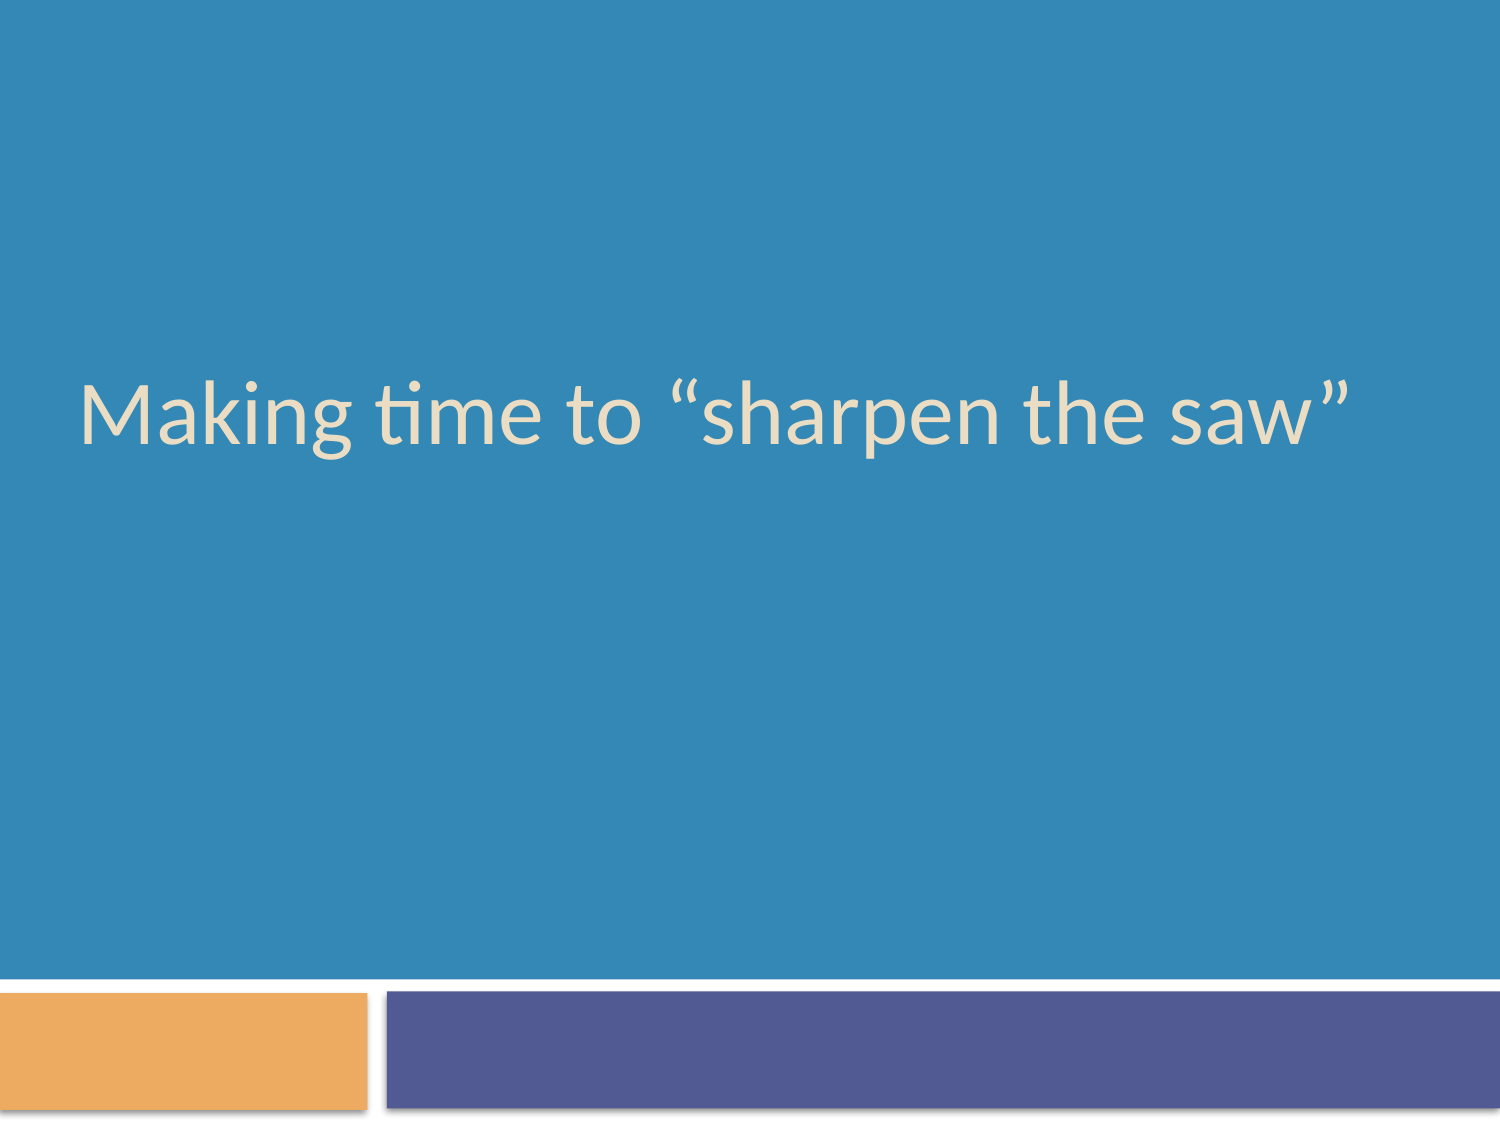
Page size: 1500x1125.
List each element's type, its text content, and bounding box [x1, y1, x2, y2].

title Making time to “sharpen the saw” [62, 97, 1446, 718]
